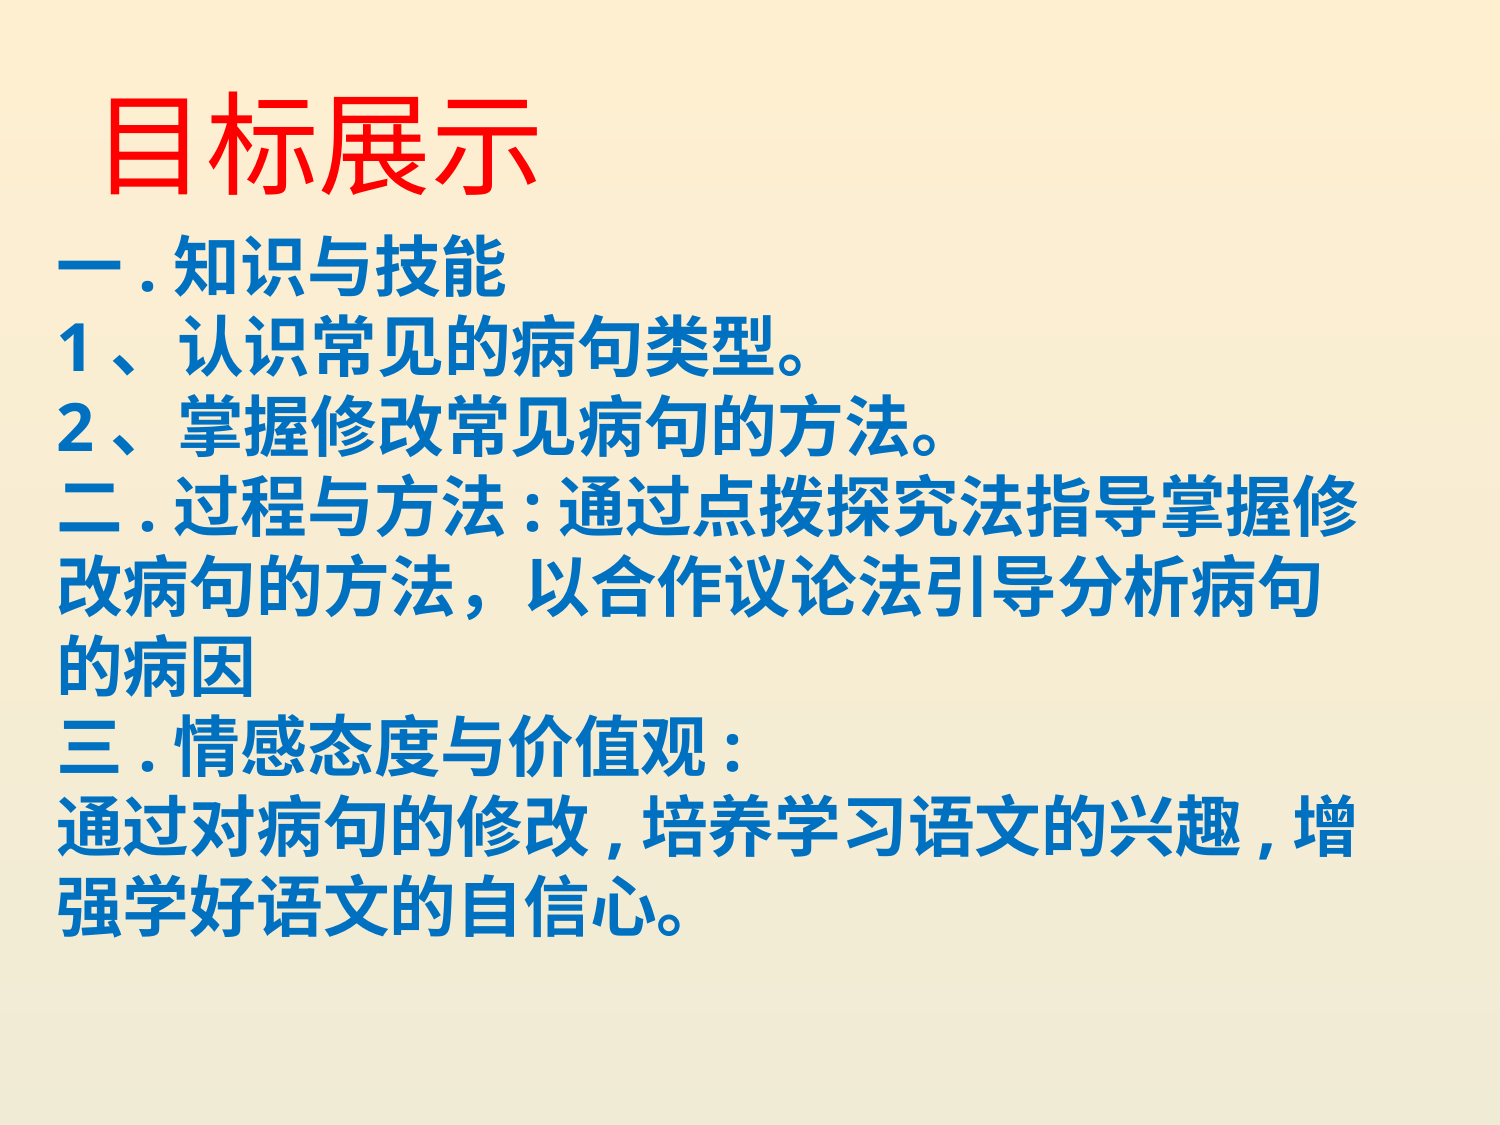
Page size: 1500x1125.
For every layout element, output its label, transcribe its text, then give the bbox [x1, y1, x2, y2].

text_box 目标展示 [78, 66, 560, 217]
text_box 一.知识与技能 1、认识常见的病句类型。 2、掌握修改常见病句的方法。 二.过程与方法:通过点拨探究法指导掌握修改病句的方法，以合作议论法引导分析病句的病因 三.情感态度与价值观: 通过对病句的修改,培养学习语文的兴趣,增强学好语文的自信心。 [41, 217, 1400, 953]
